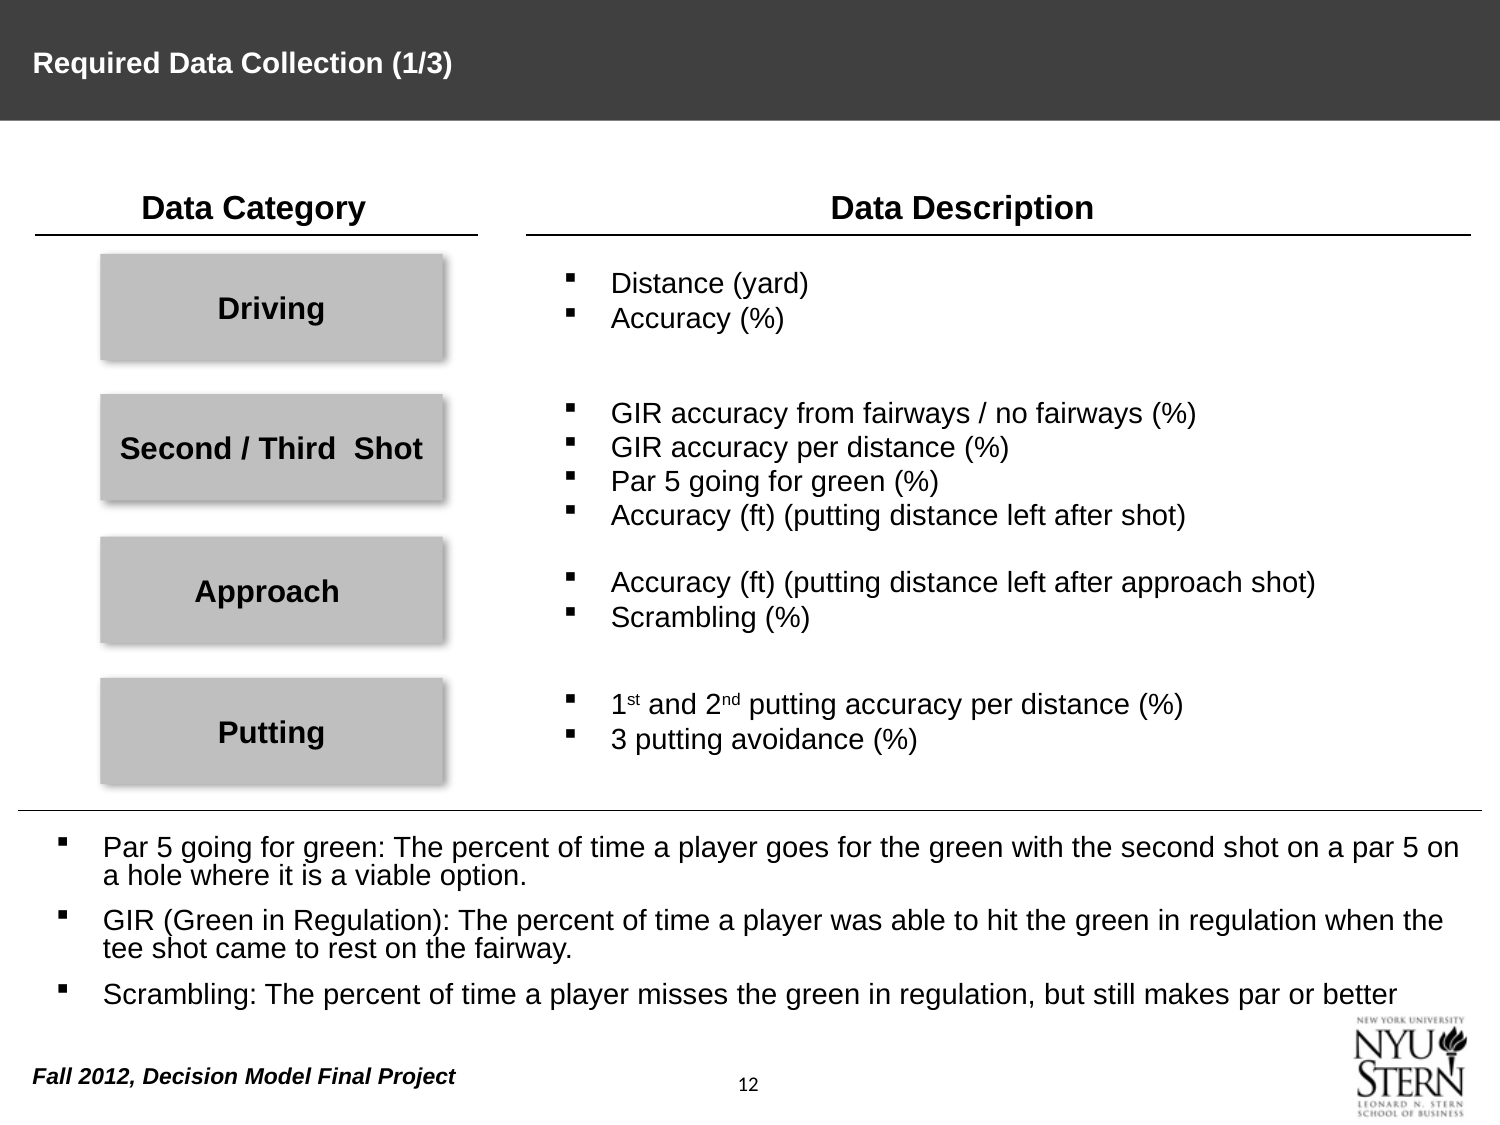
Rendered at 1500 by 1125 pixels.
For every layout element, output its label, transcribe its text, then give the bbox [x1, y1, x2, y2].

text_box Data Description [809, 179, 1117, 234]
text_box GIR accuracy from fairways / no fairways (%) GIR accuracy per distance (%) Par 5 going for green (%) Accuracy (ft) (putting distance left after shot) [549, 394, 1353, 539]
text_box 1st and 2nd putting accuracy per distance (%) 3 putting avoidance (%) [549, 677, 1353, 763]
text_box Driving [100, 253, 443, 361]
text_box Approach [100, 536, 443, 643]
text_box Distance (yard) Accuracy (%) [549, 256, 1353, 377]
text_box Data Category [100, 179, 408, 234]
picture [1352, 1052, 1468, 1121]
text_box Putting [100, 677, 443, 785]
title Required Data Collection (1/3) [17, 28, 503, 95]
text_box Accuracy (ft) (putting distance left after approach shot) Scrambling (%) [549, 555, 1353, 641]
text_box Par 5 going for green: The percent of time a player goes for the green with the second shot on a par 5 on a hole where it is a viable option. GIR (Green in Regulation): The percent of time a player was able to hit the green in regulation when the tee shot came to rest on the fairway. Scrambling: The percent of time a player misses the green in regulation, but still makes par or better [41, 827, 1483, 1052]
text_box Second / Third Shot [100, 394, 443, 501]
